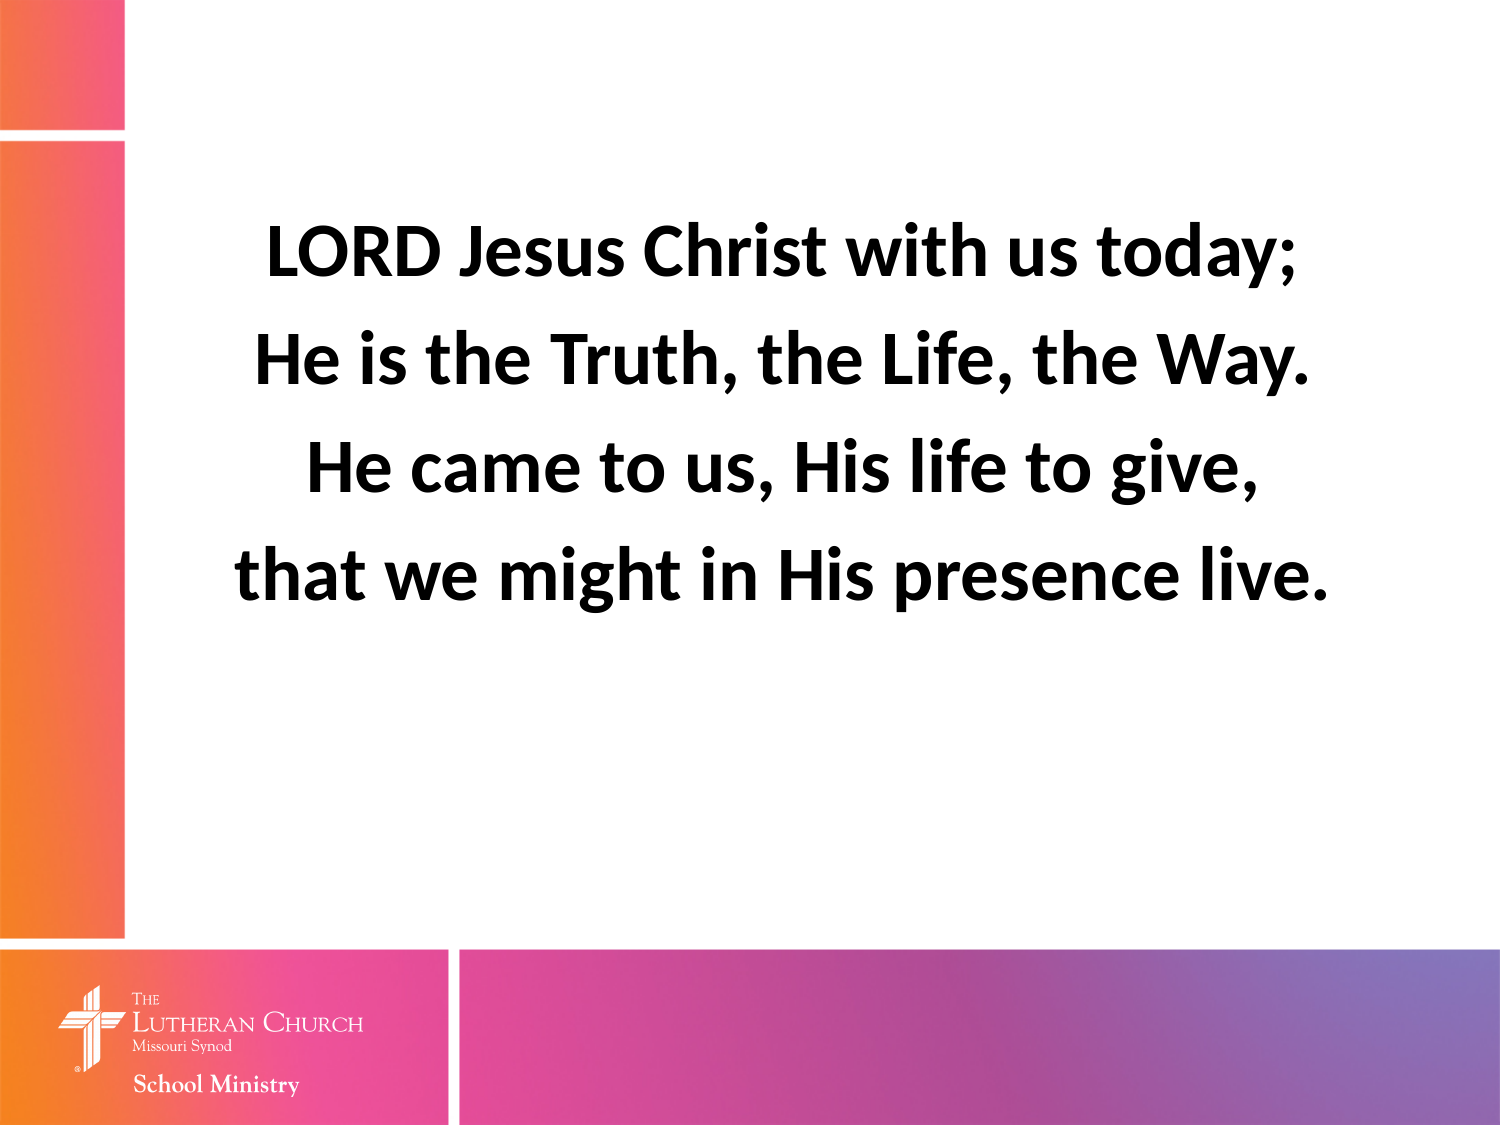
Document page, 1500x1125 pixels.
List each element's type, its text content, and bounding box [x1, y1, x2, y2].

list LORD Jesus Christ with us today; He is the Truth, the Life, the Way. He came to us, His life to give, that we might in His presence live. [170, 191, 1397, 731]
picture [0, 0, 1500, 1125]
